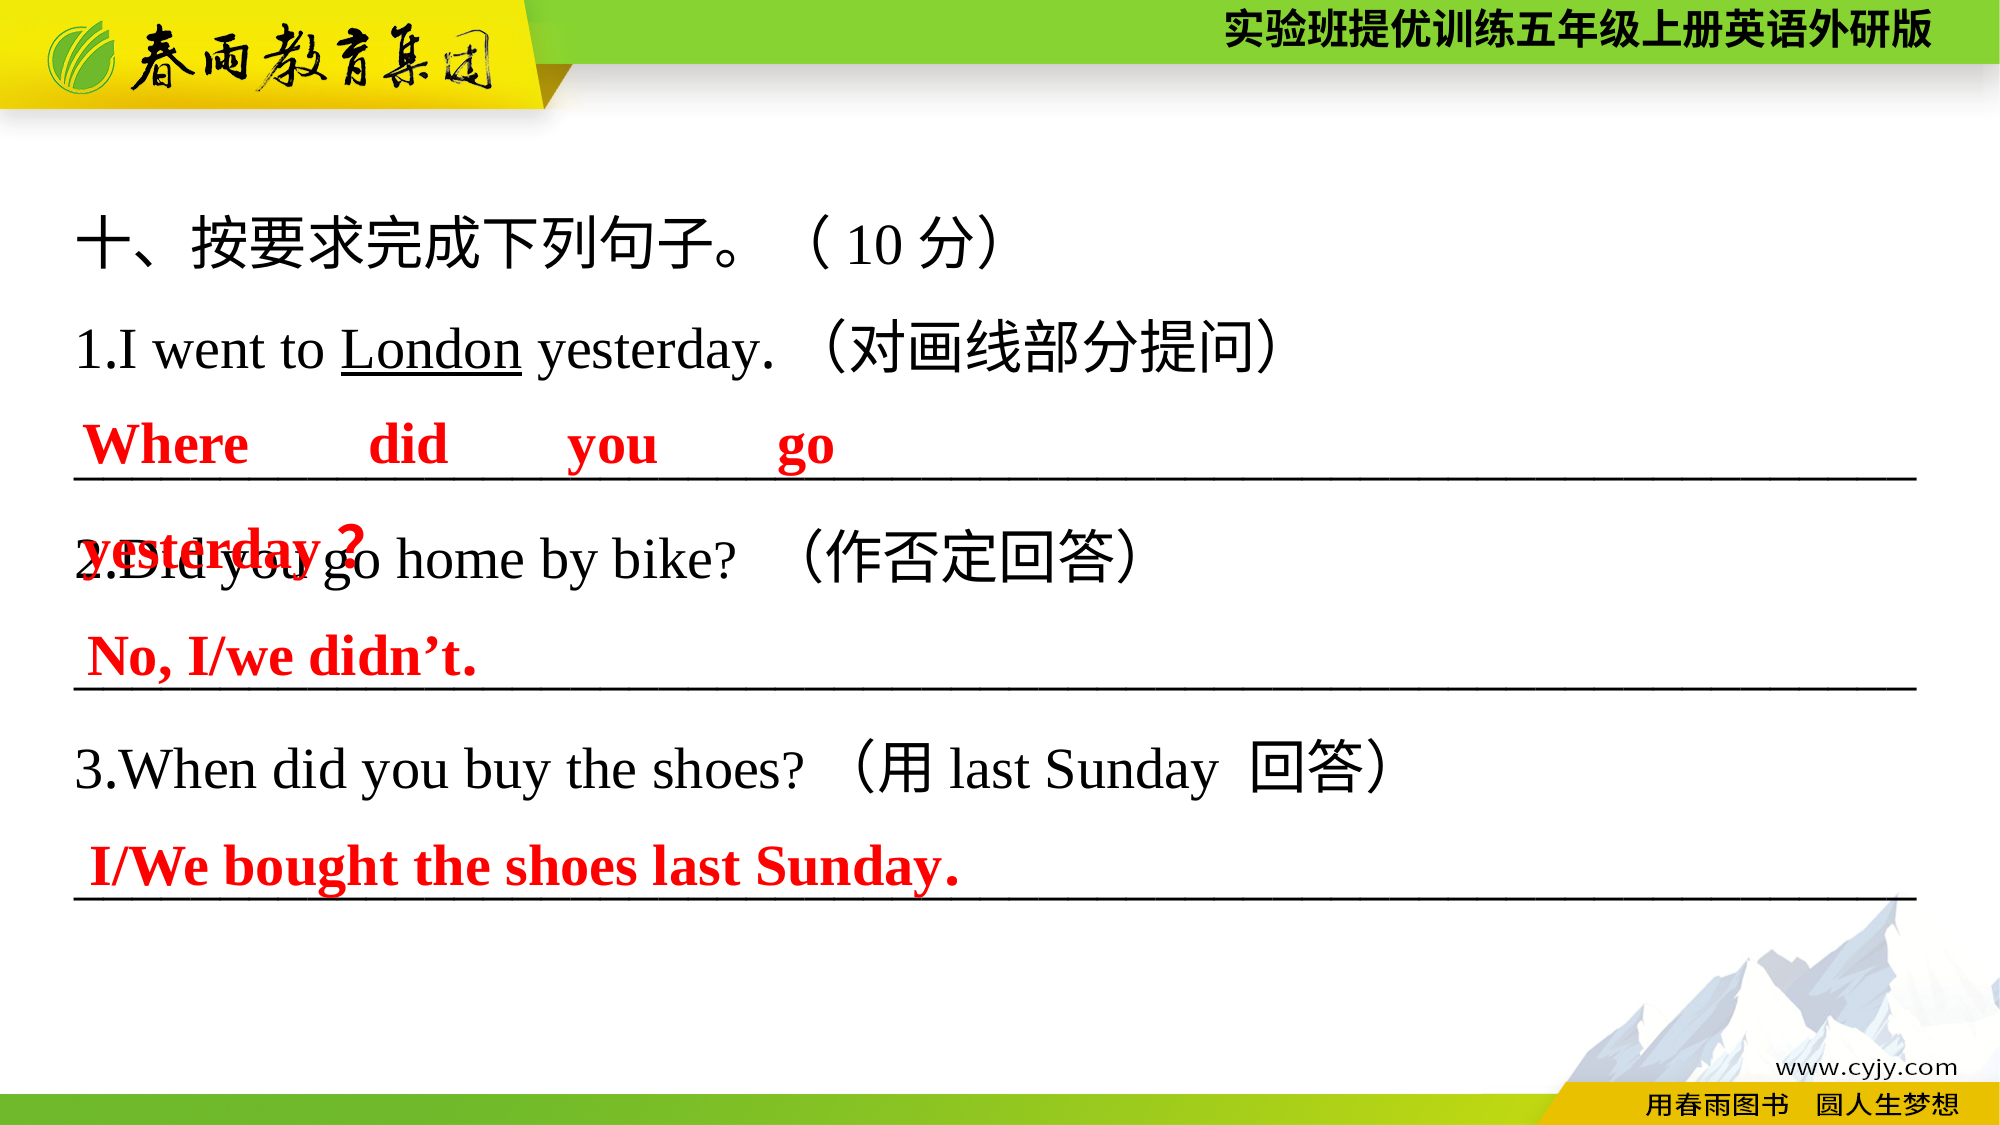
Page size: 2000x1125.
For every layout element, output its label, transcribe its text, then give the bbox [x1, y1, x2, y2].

list 十、按要求完成下列句子。（10分） 1.I went to London yesterday.（对画线部分提问） _______________________________________________________________ 2.Did you go home by bike? （作否定回答） _______________________________________________________________ 3.When did you buy the shoes?（用last Sunday 回答） _______________________________________________________________ [59, 163, 1944, 908]
text_box Where did you go yesterday？ [67, 362, 851, 483]
picture [0, 0, 2000, 1125]
text_box I/We bought the shoes last Sunday. [74, 784, 976, 905]
text_box No, I/we didn’t. [72, 574, 493, 695]
